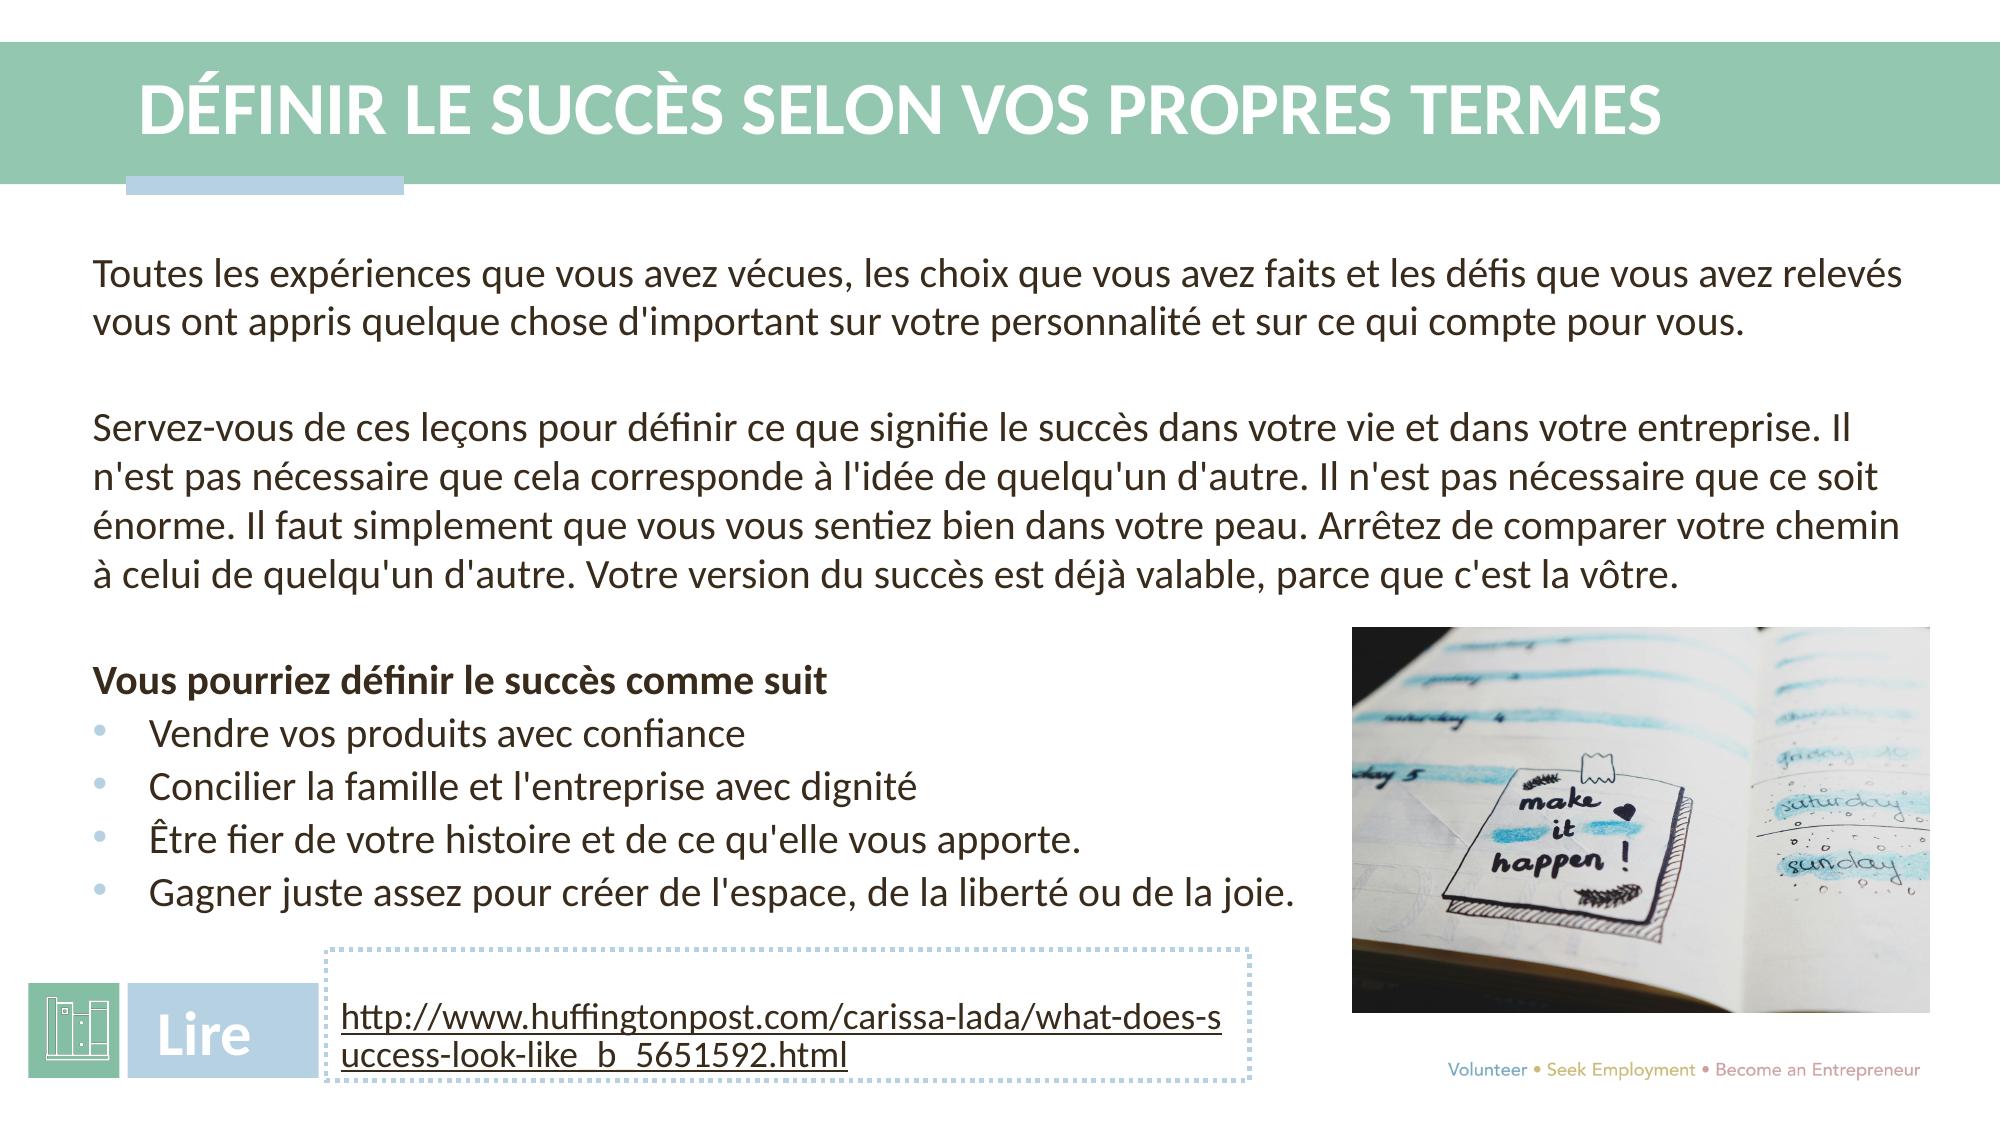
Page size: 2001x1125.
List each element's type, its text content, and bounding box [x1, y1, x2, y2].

text_box http://www.huffingtonpost.com/carissa-lada/what-does-success-look-like_b_5651592.html [325, 948, 1250, 1082]
list DÉFINIR LE SUCCÈS SELON VOS PROPRES TERMES [123, 51, 1913, 170]
picture [1352, 627, 1930, 1013]
picture [1418, 1046, 1971, 1103]
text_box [28, 983, 486, 1079]
list Toutes les expériences que vous avez vécues, les choix que vous avez faits et les défis que vous avez relevés vous ont appris quelque chose d'important sur votre personnalité et sur ce qui compte pour vous. Servez-vous de ces leçons pour définir ce que signifie le succès dans votre vie et dans votre entreprise. Il n'est pas nécessaire que cela corresponde à l'idée de quelqu'un d'autre. Il n'est pas nécessaire que ce soit énorme. Il faut simplement que vous vous sentiez bien dans votre peau. Arrêtez de comparer votre chemin à celui de quelqu'un d'autre. Votre version du succès est déjà valable, parce que c'est la vôtre. Vous pourriez définir le succès comme suit Vendre vos produits avec confiance Concilier la famille et l'entreprise avec dignité Être fier de votre histoire et de ce qu'elle vous apporte. Gagner juste assez pour créer de l'espace, de la liberté ou de la joie. [77, 186, 1926, 933]
